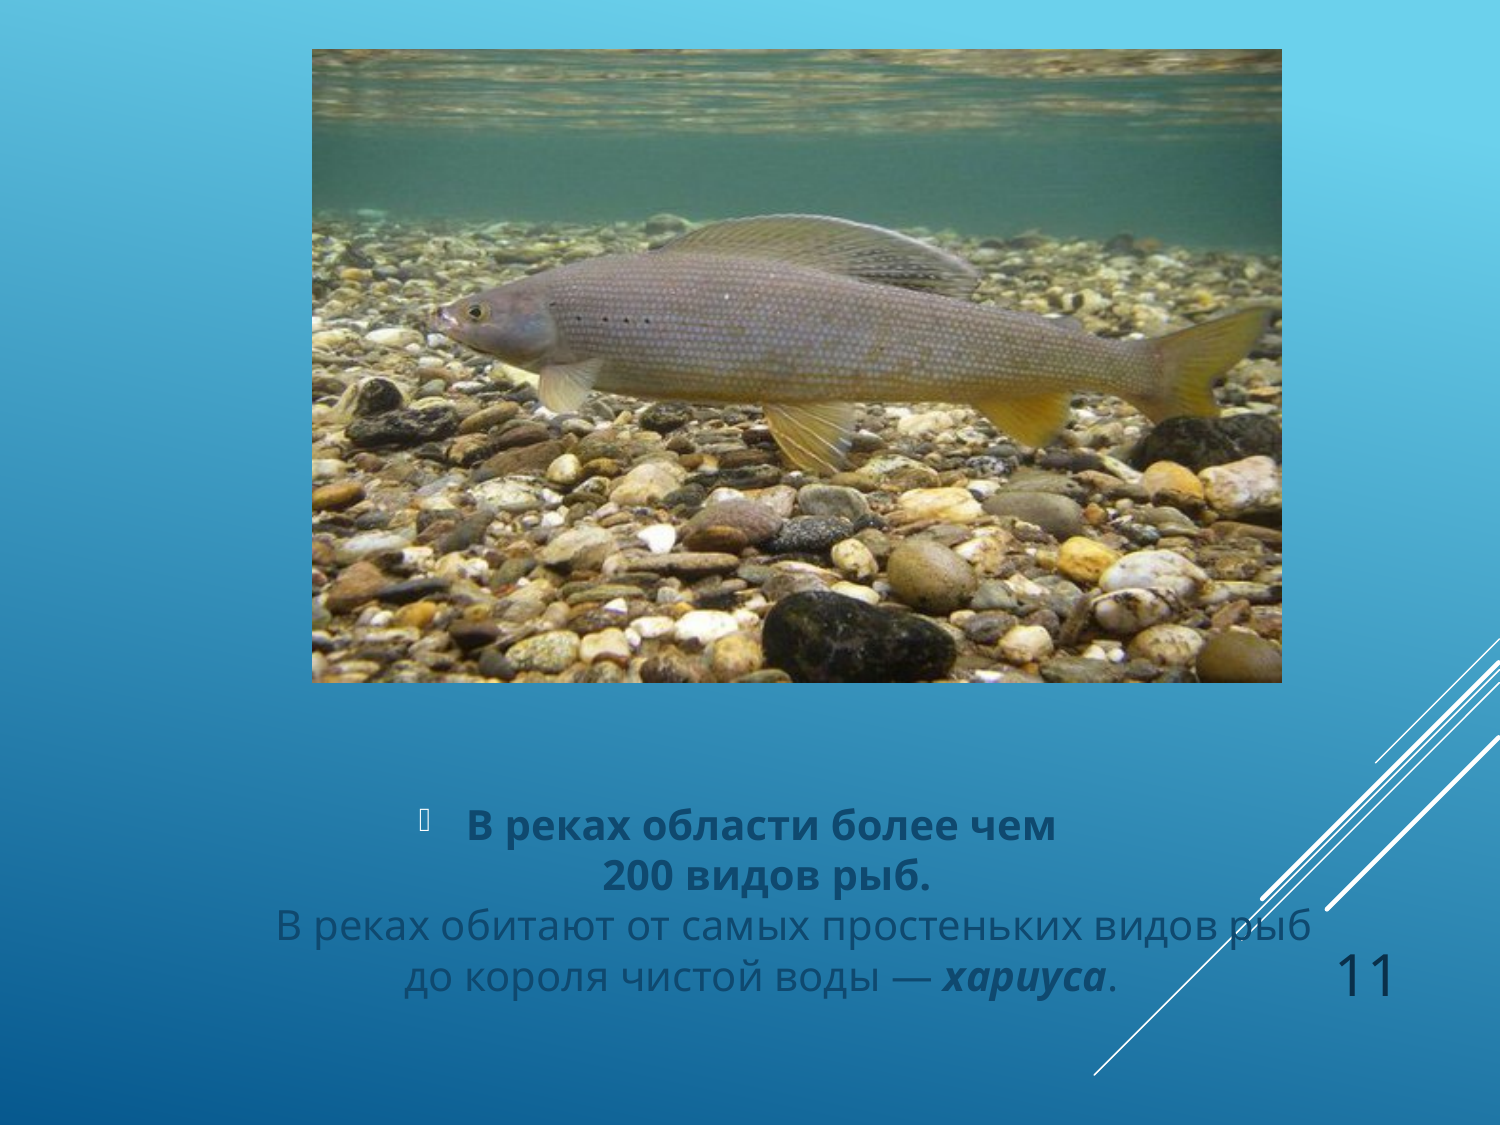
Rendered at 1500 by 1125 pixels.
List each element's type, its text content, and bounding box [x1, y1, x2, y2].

list В реках области более чем 200 видов рыб. В реках обитают от самых простеньких видов рыб до короля чистой воды — хариуса. [123, 739, 1353, 1059]
picture [312, 49, 1282, 683]
slide_number 11 [1275, 915, 1416, 1025]
